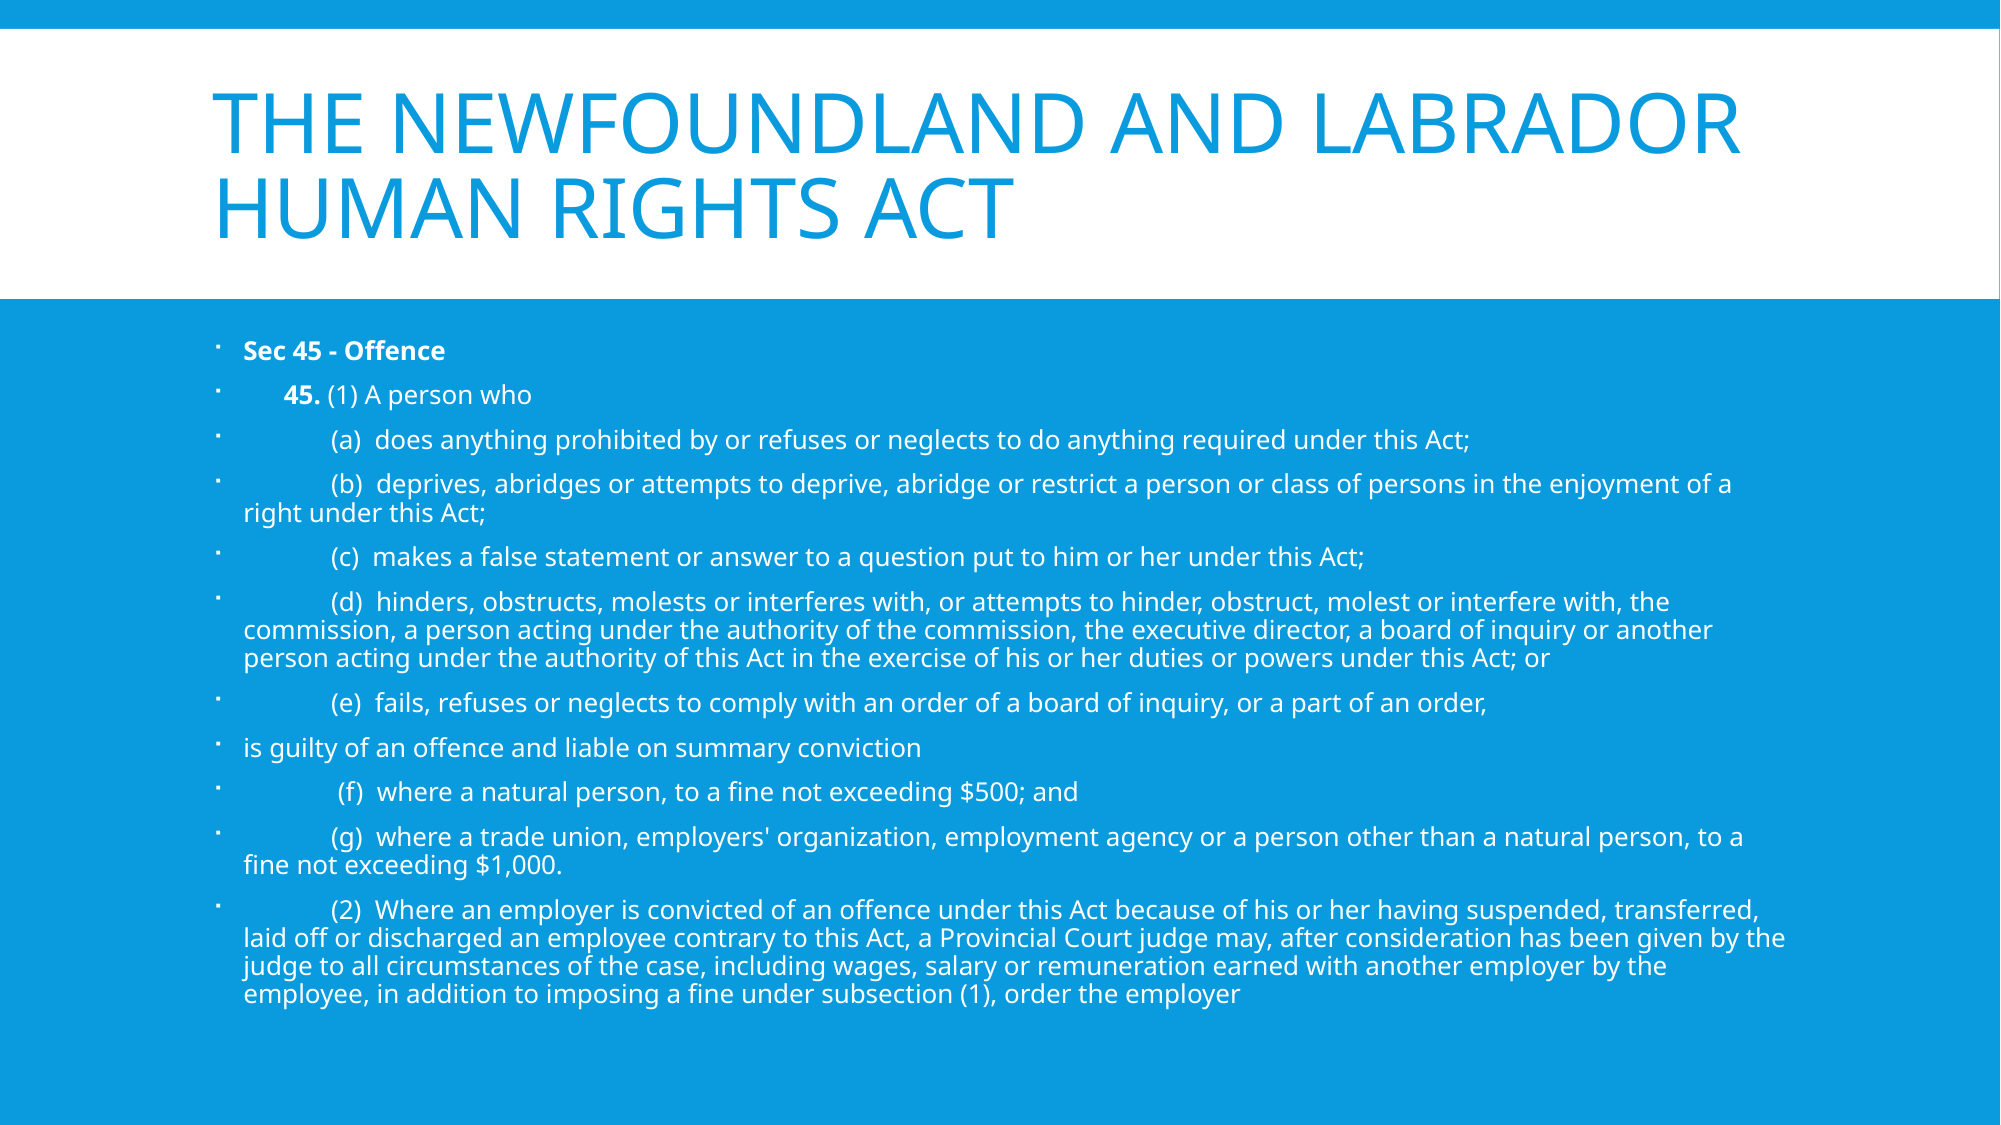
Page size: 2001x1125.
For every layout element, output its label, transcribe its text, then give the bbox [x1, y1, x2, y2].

title The Newfoundland and Labrador Human Rights Act [197, 46, 1803, 295]
list Sec 45 - Offence 45. (1) A person who (a) does anything prohibited by or refuses or neglects to do anything required under this Act; (b) deprives, abridges or attempts to deprive, abridge or restrict a person or class of persons in the enjoyment of a right under this Act; (c) makes a false statement or answer to a question put to him or her under this Act; (d) hinders, obstructs, molests or interferes with, or attempts to hinder, obstruct, molest or interfere with, the commission, a person acting under the authority of the commission, the executive director, a board of inquiry or another person acting under the authority of this Act in the exercise of his or her duties or powers under this Act; or (e) fails, refuses or neglects to comply with an order of a board of inquiry, or a part of an order, is guilty of an offence and liable on summary conviction (f) where a natural person, to a fine not exceeding $500; and (g) where a trade union, employers' organization, employment agency or a person other than a natural person, to a fine not exceeding $1,000. (2) Where an employer is convicted of an offence under this Act because of his or her having suspended, transferred, laid off or discharged an employee contrary to this Act, a Provincial Court judge may, after consideration has been given by the judge to all circumstances of the case, including wages, salary or remuneration earned with another employer by the employee, in addition to imposing a fine under subsection (1), order the employer [197, 329, 1803, 1020]
